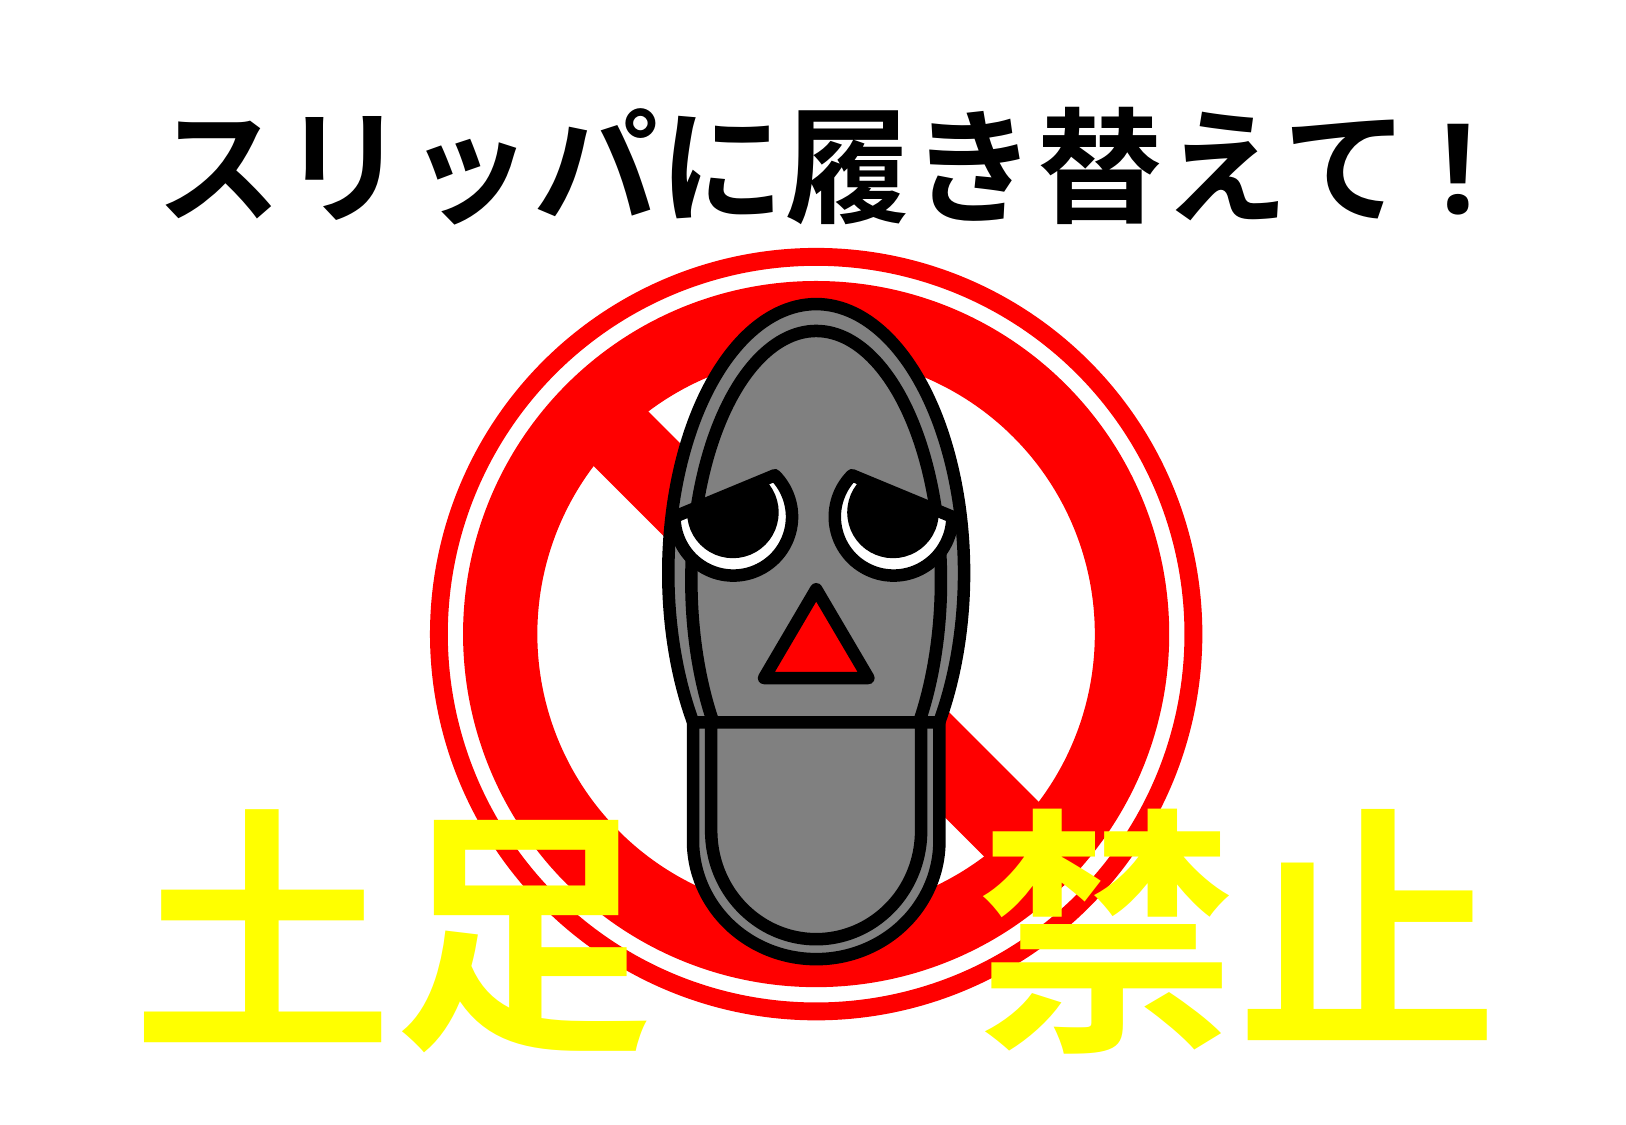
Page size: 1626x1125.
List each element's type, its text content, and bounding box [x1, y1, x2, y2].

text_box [429, 247, 1203, 1021]
text_box 土足 禁止 [37, 762, 1595, 1090]
text_box スリッパに履き替えて! [44, 80, 1588, 246]
